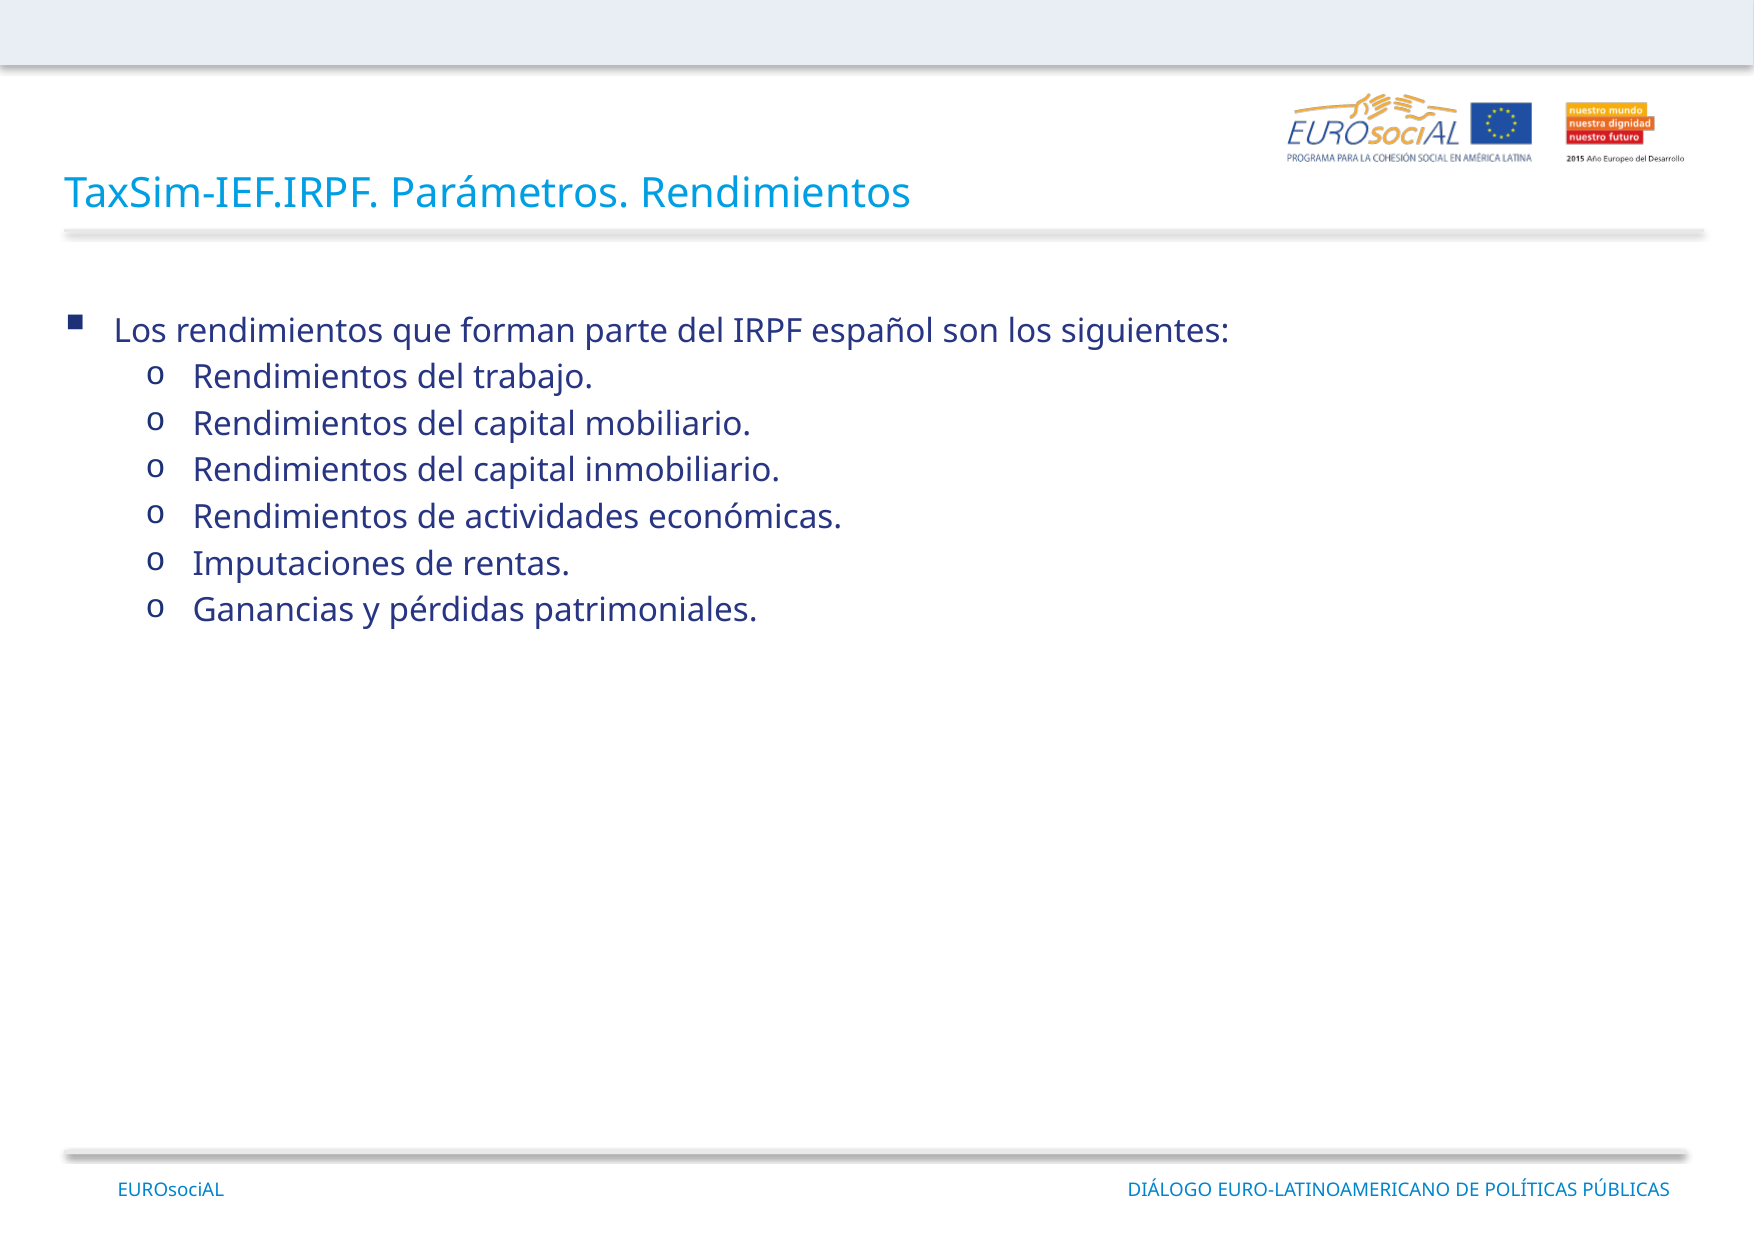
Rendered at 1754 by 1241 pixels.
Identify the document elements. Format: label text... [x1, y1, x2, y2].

text_box Los rendimientos que forman parte del IRPF español son los siguientes: Rendimientos del trabajo. Rendimientos del capital mobiliario. Rendimientos del capital inmobiliario. Rendimientos de actividades económicas. Imputaciones de rentas. Ganancias y pérdidas patrimoniales. [64, 289, 1692, 1140]
picture [1278, 88, 1692, 173]
text_box TaxSim-IEF.IRPF. Parámetros. Rendimientos [49, 158, 1628, 233]
